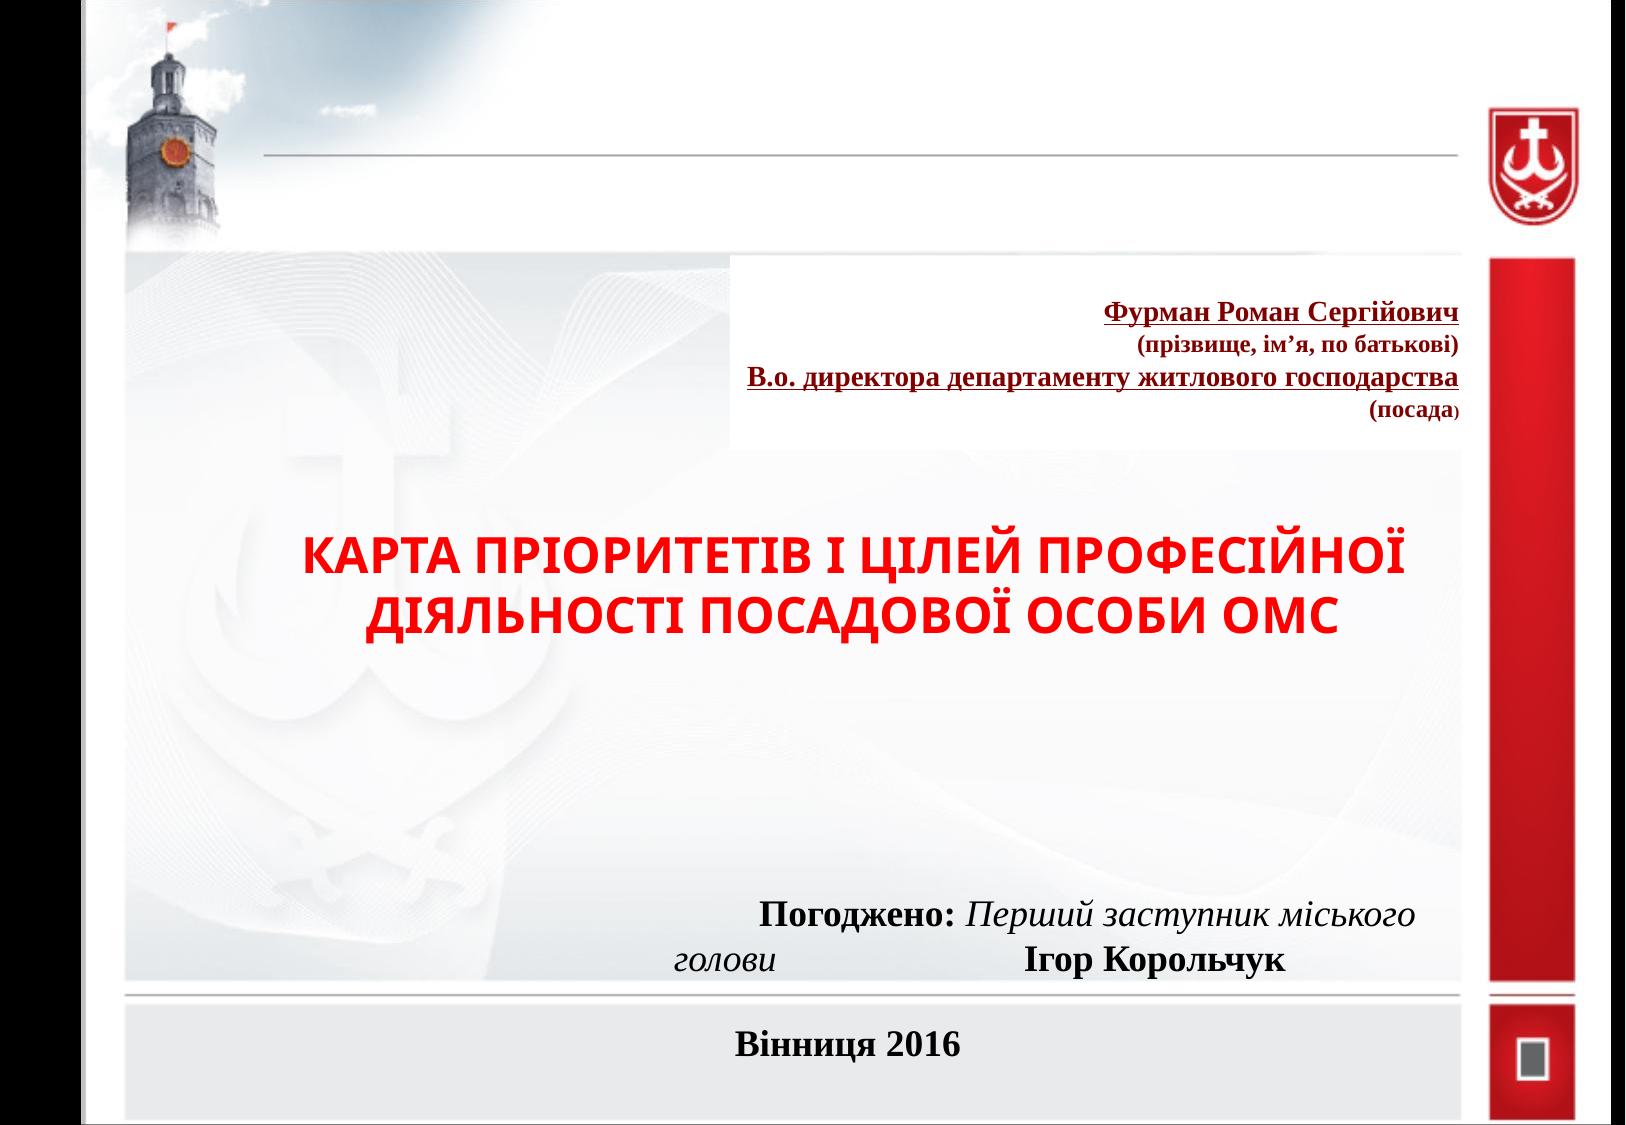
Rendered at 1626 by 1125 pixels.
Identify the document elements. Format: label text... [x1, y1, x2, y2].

text_box Вінниця 2016 [706, 1011, 990, 1072]
picture [0, 0, 1626, 1125]
text_box КАРТА ПРІОРИТЕТІВ І ЦІЛЕЙ ПРОФЕСІЙНОЇ ДІЯЛЬНОСТІ ПОСАДОВОЇ ОСОБИ ОМС [186, 456, 1522, 651]
text_box Погоджено: Перший заступник міського голови Ігор Корольчук [658, 881, 1463, 987]
text_box Фурман Роман Сергійович (прізвище, ім’я, по батькові) В.о. директора департаменту житлового господарства (посада) [729, 255, 1474, 450]
